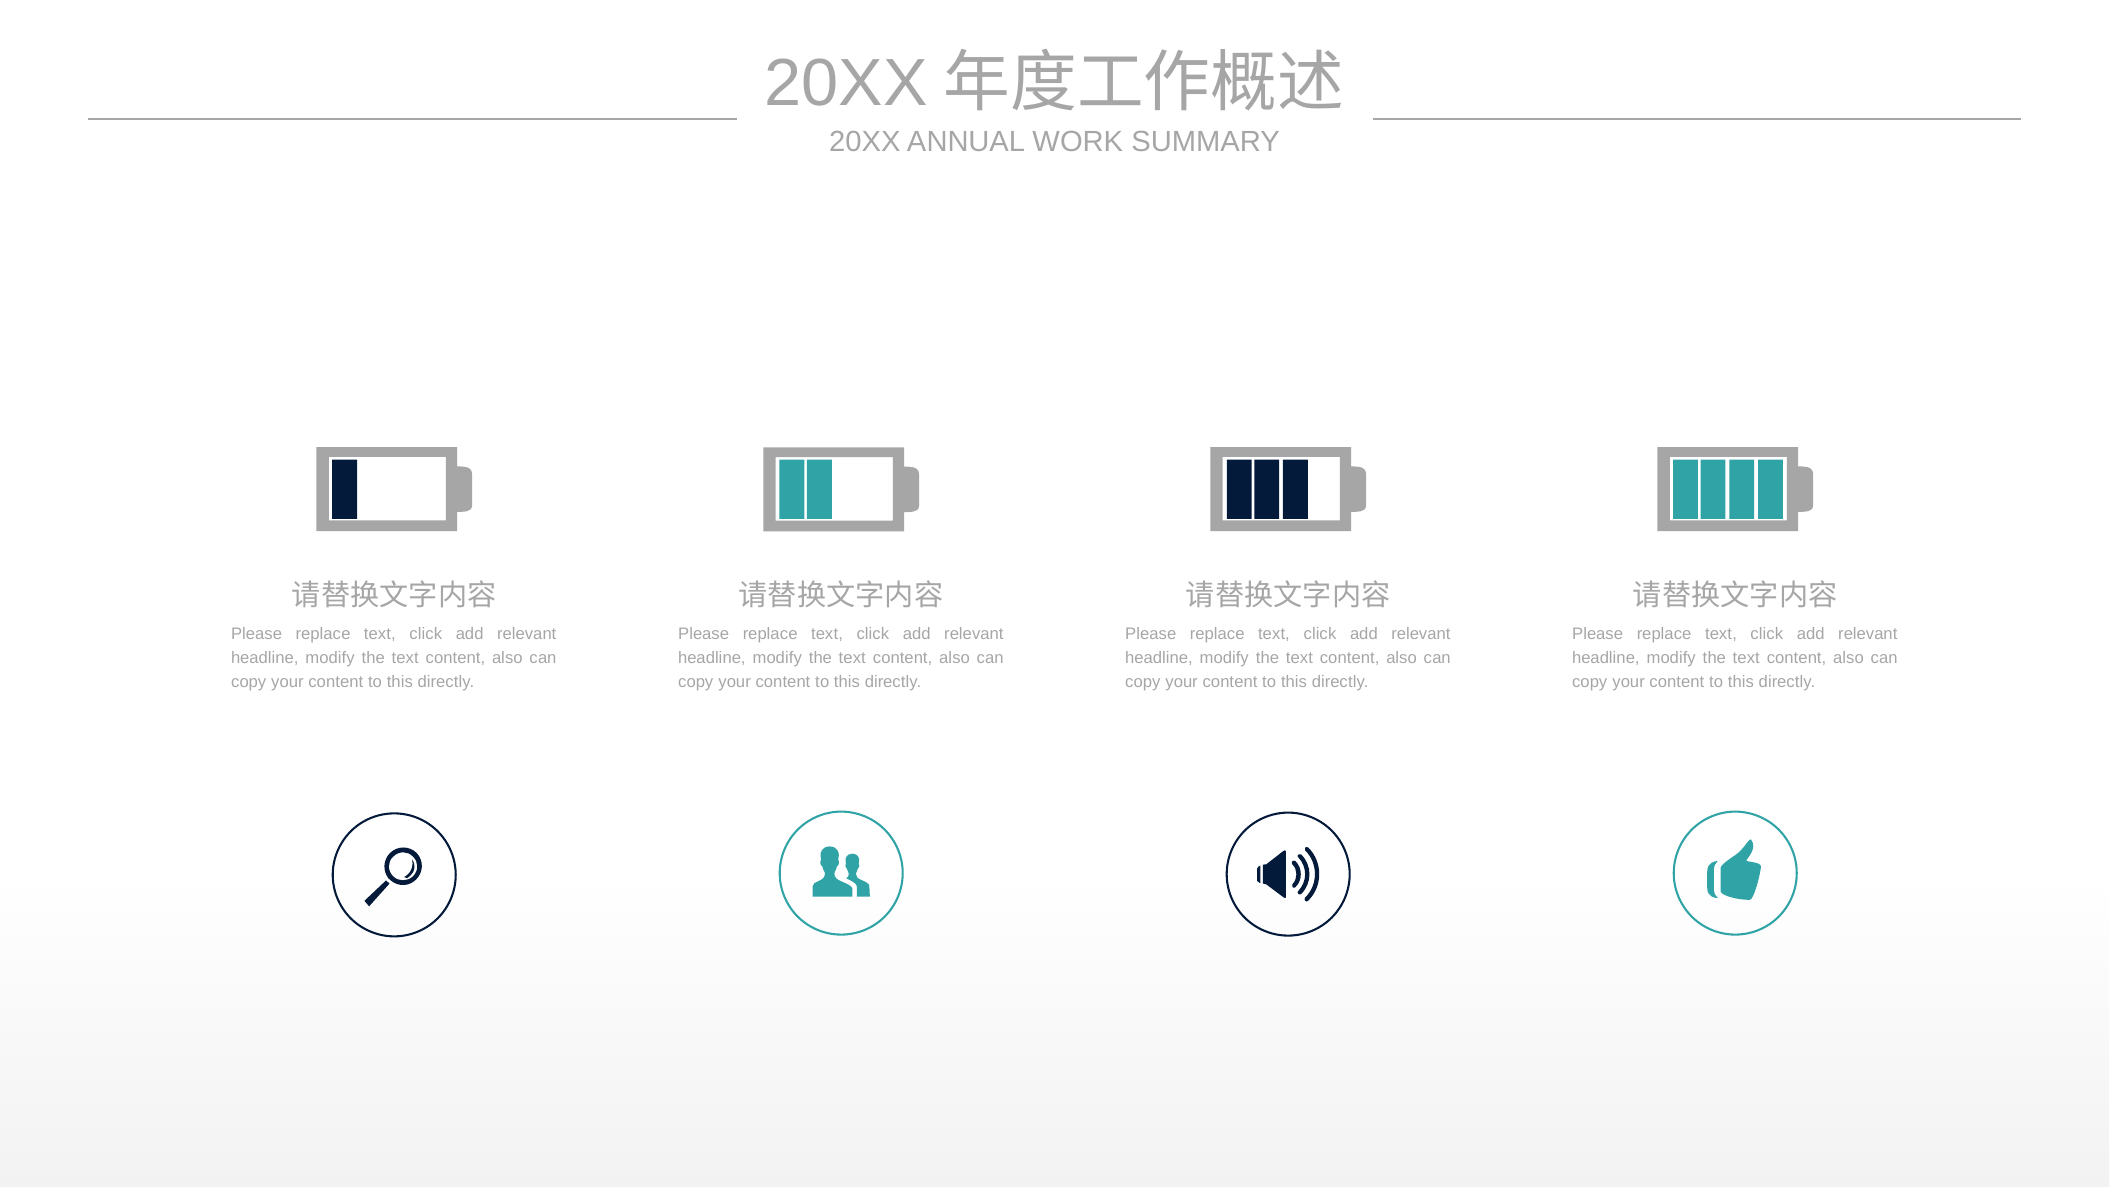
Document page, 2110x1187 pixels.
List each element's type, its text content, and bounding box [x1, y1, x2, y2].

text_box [332, 813, 456, 937]
text_box Please replace text, click add relevant headline, modify the text content, also can copy your content to this directly. [1109, 611, 1467, 742]
text_box 请替换文字内容 [215, 561, 573, 611]
text_box Please replace text, click add relevant headline, modify the text content, also can copy your content to this directly. [1556, 611, 1914, 742]
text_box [779, 811, 903, 935]
text_box Please replace text, click add relevant headline, modify the text content, also can copy your content to this directly. [662, 611, 1020, 742]
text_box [763, 447, 920, 532]
text_box 20XX年度工作概述 [730, 38, 1379, 119]
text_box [316, 447, 473, 532]
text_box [1657, 447, 1814, 532]
text_box 请替换文字内容 [1556, 561, 1914, 611]
text_box 请替换文字内容 [1109, 561, 1467, 611]
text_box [1226, 812, 1350, 936]
text_box 请替换文字内容 [662, 561, 1020, 611]
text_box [1673, 811, 1797, 935]
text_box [1210, 447, 1367, 532]
text_box Please replace text, click add relevant headline, modify the text content, also can copy your content to this directly. [215, 611, 573, 742]
text_box 20XX ANNUAL WORK SUMMARY [824, 122, 1285, 158]
